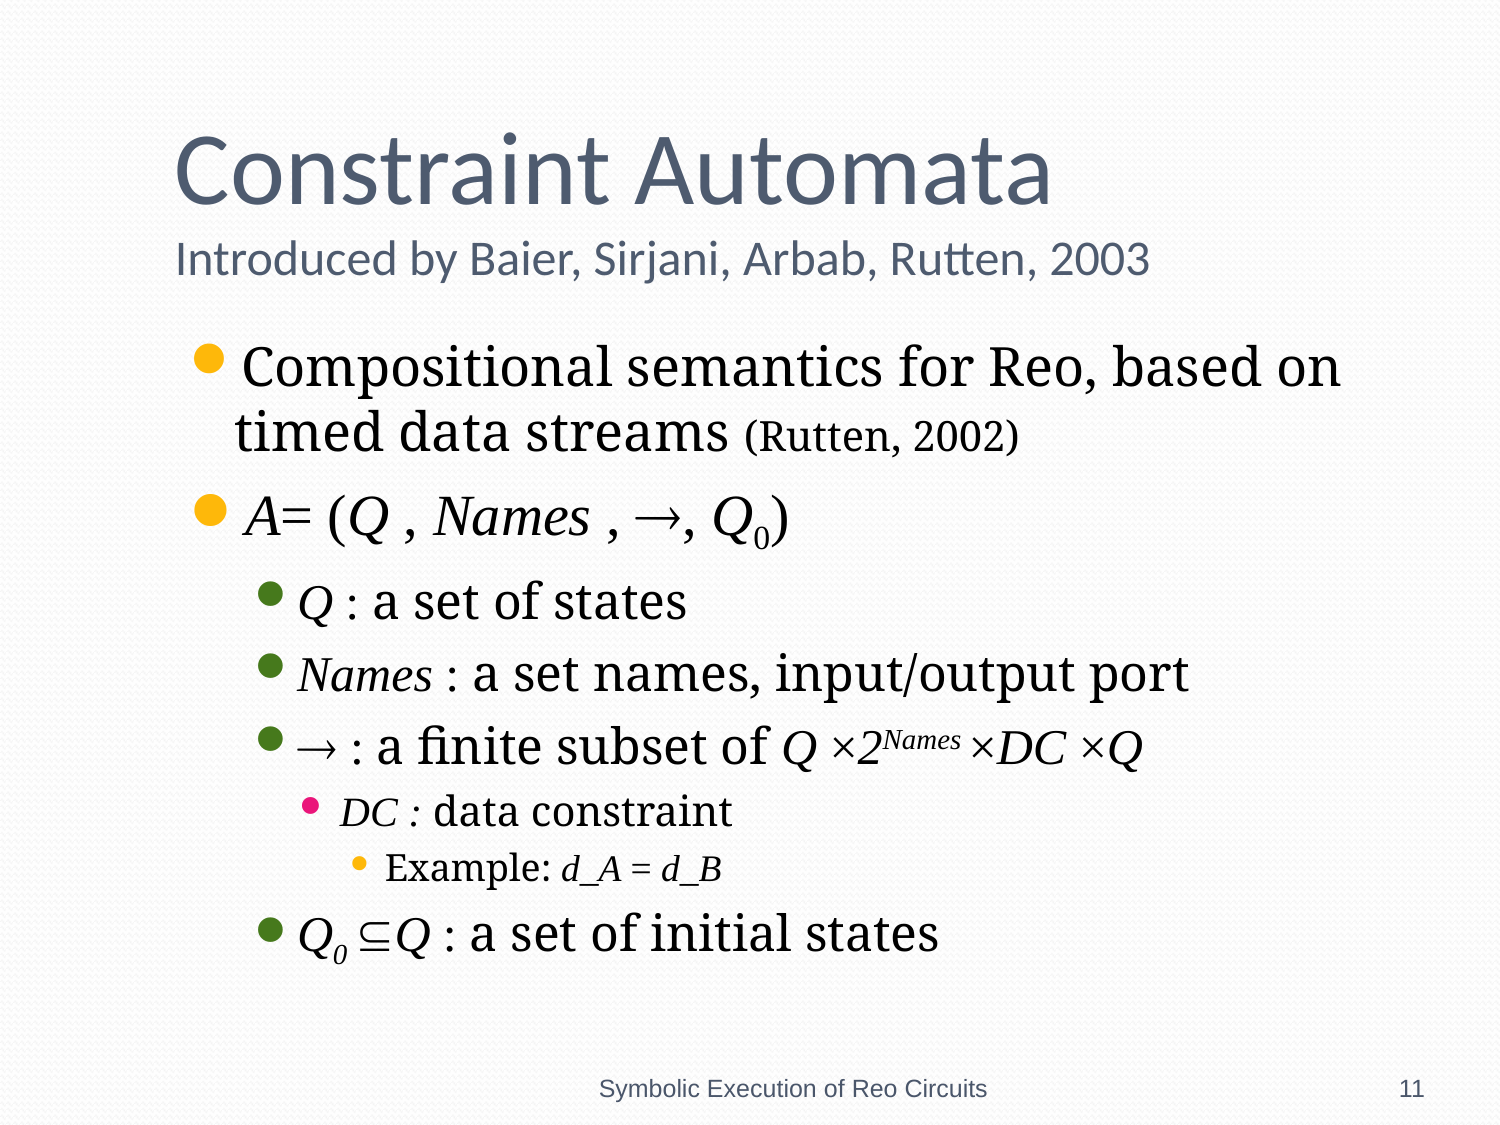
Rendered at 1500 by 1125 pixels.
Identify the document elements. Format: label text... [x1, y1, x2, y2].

title Constraint Automata Introduced by Baier, Sirjani, Arbab, Rutten, 2003 [174, 49, 1413, 286]
slide_number 11 [1299, 1042, 1425, 1103]
list Compositional semantics for Reo, based on timed data streams (Rutten, 2002) A= (Q , Names , , Q0) Q : a set of states Names : a set names, input/output port  : a finite subset of Q ×2Names ×DC ×Q DC : data constraint Example: d_A = d_B Q0 Q : a set of initial states [174, 324, 1413, 1008]
footer Symbolic Execution of Reo Circuits [437, 1042, 1150, 1103]
